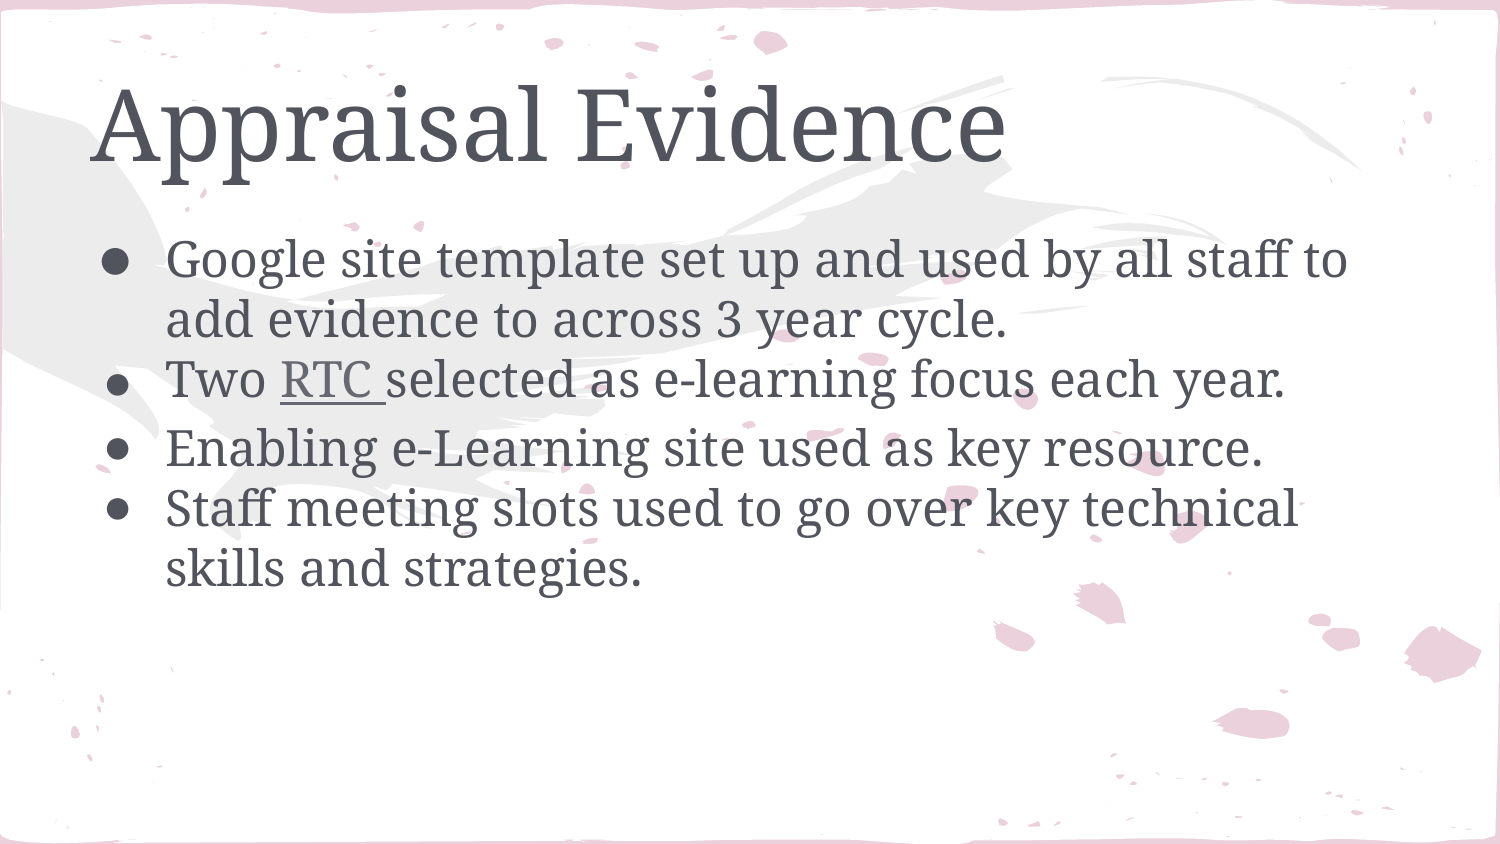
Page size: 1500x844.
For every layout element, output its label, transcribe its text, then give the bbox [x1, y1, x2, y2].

list Google site template set up and used by all staff to add evidence to across 3 year cycle. Two RTC selected as e-learning focus each year. Enabling e-Learning site used as key resource. Staff meeting slots used to go over key technical skills and strategies. [75, 212, 1425, 808]
title Appraisal Evidence [75, 25, 1425, 197]
